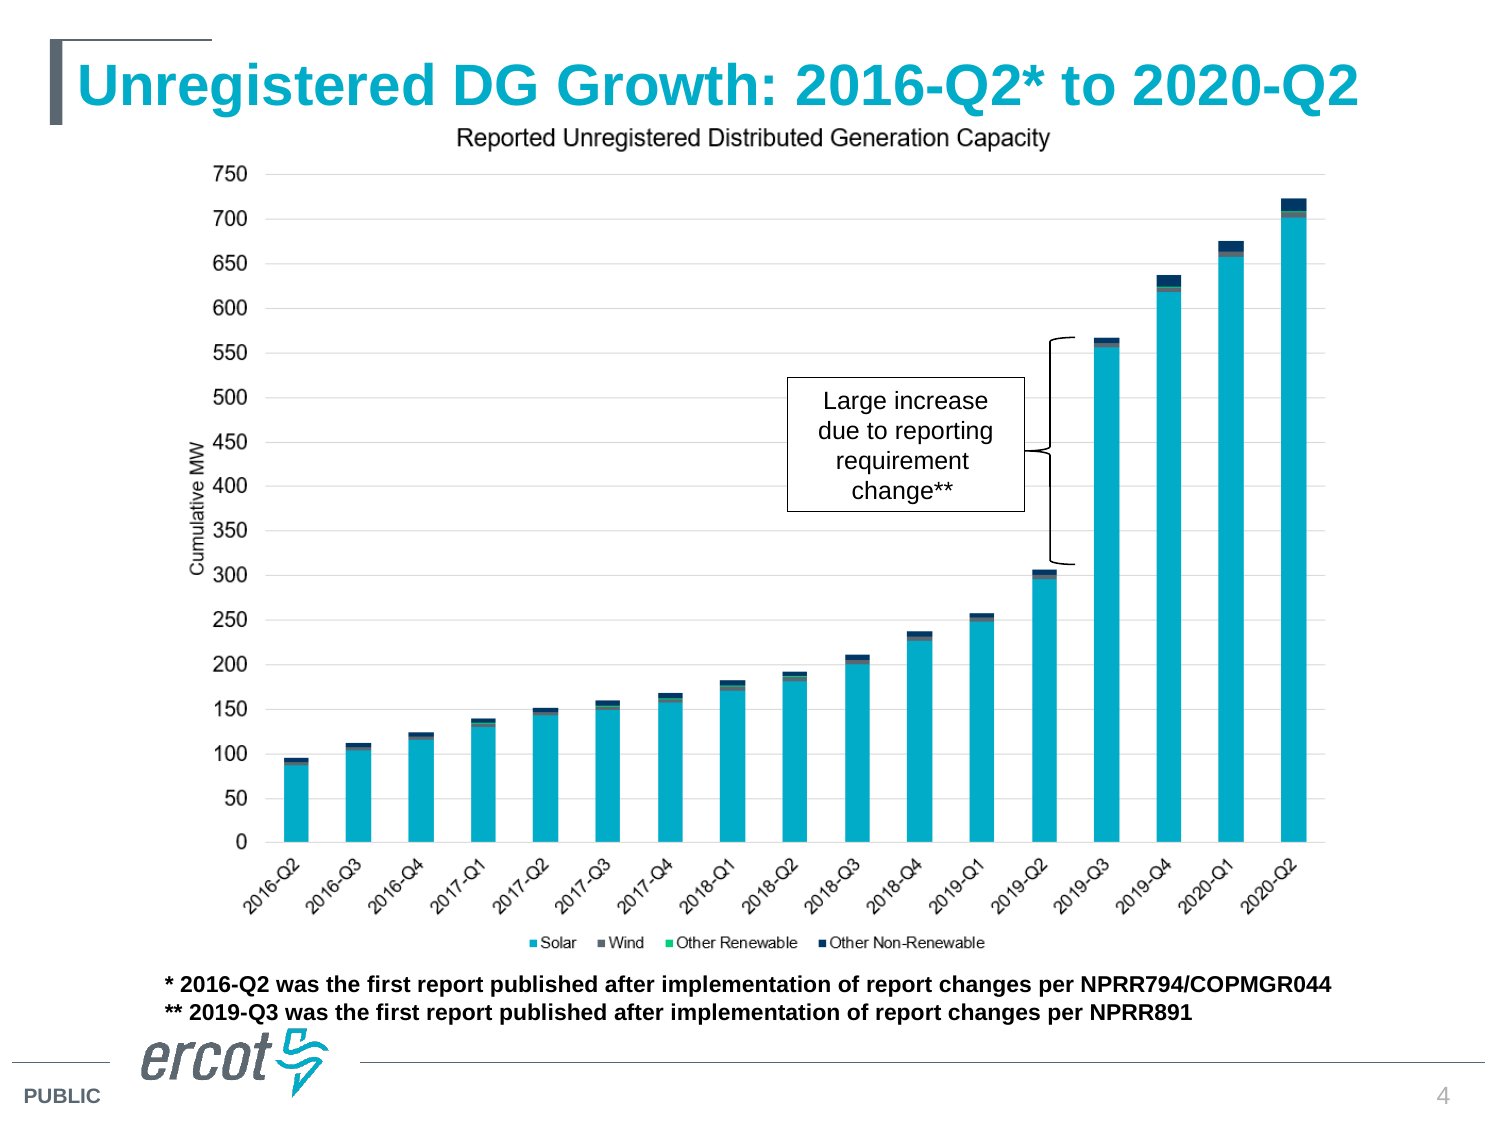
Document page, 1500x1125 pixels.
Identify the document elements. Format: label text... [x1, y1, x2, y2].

slide_number 4 [1400, 1076, 1488, 1113]
title Unregistered DG Growth: 2016-Q2* to 2020-Q2 [62, 39, 1450, 125]
picture [137, 1024, 332, 1100]
picture [181, 124, 1332, 961]
text_box * 2016-Q2 was the first report published after implementation of report changes per NPRR794/COPMGR044 ** 2019-Q3 was the first report published after implementation of report changes per NPRR891 [149, 962, 1363, 1033]
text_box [787, 337, 1076, 565]
